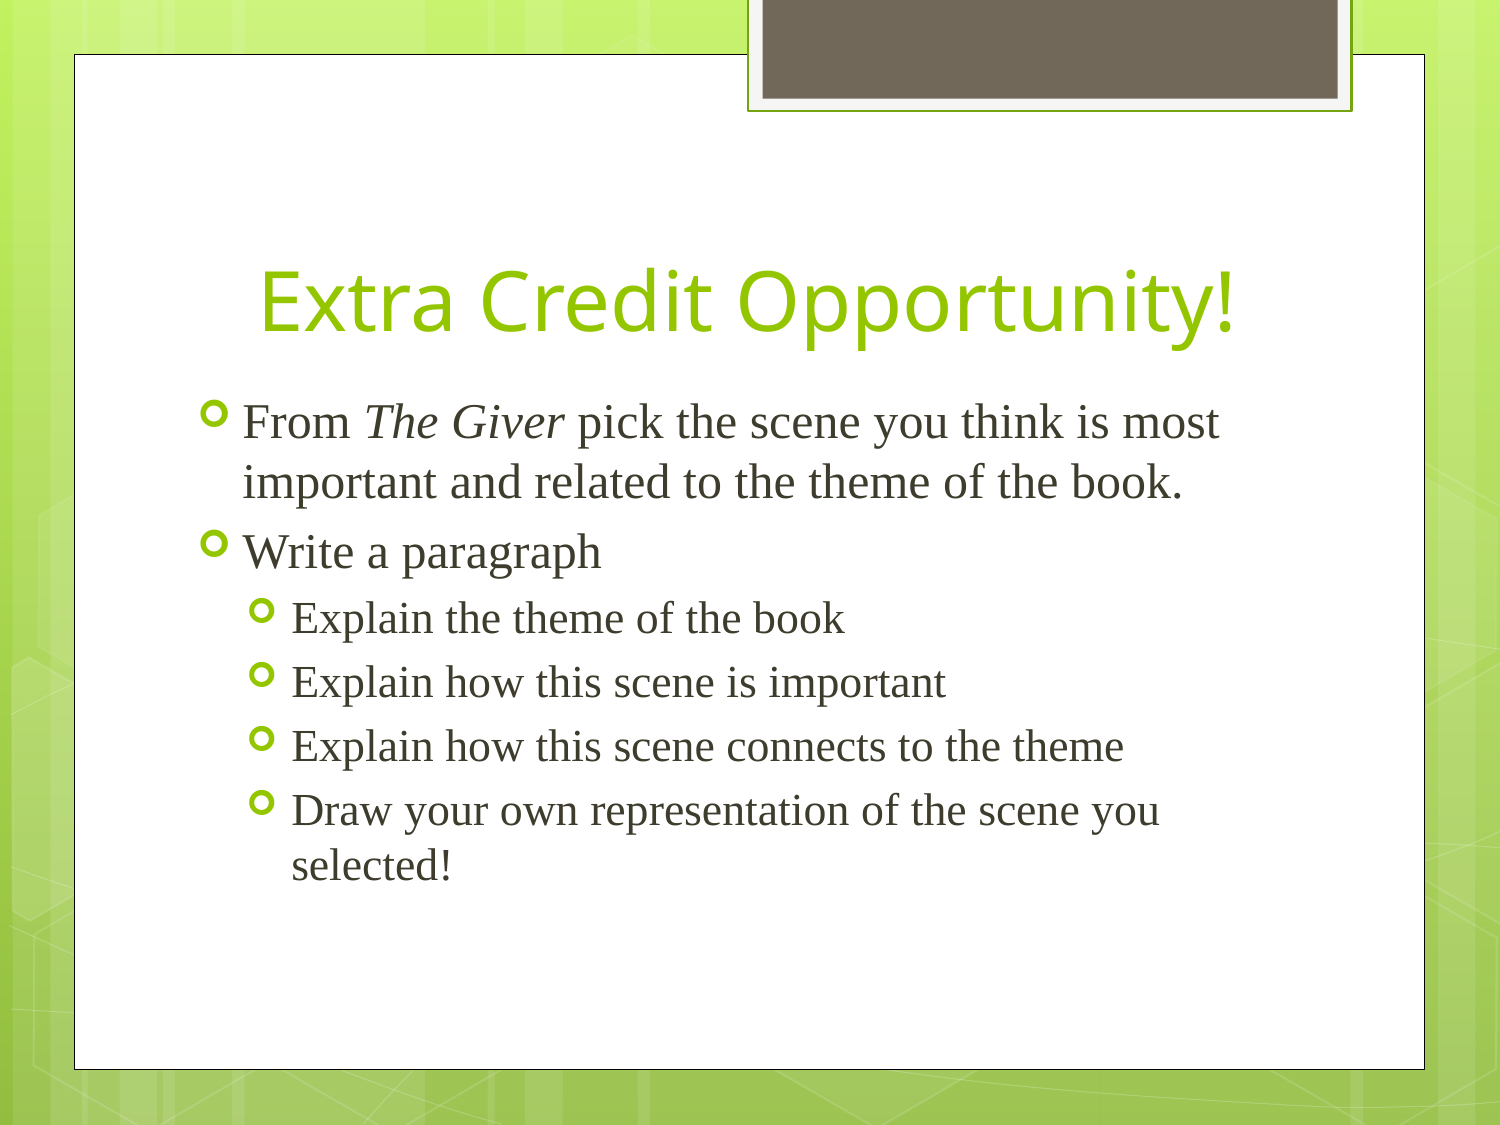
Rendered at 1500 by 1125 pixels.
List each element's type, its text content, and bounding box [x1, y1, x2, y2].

list From The Giver pick the scene you think is most important and related to the theme of the book. Write a paragraph Explain the theme of the book Explain how this scene is important Explain how this scene connects to the theme Draw your own representation of the scene you selected! [171, 381, 1283, 957]
title Extra Credit Opportunity! [171, 168, 1324, 357]
